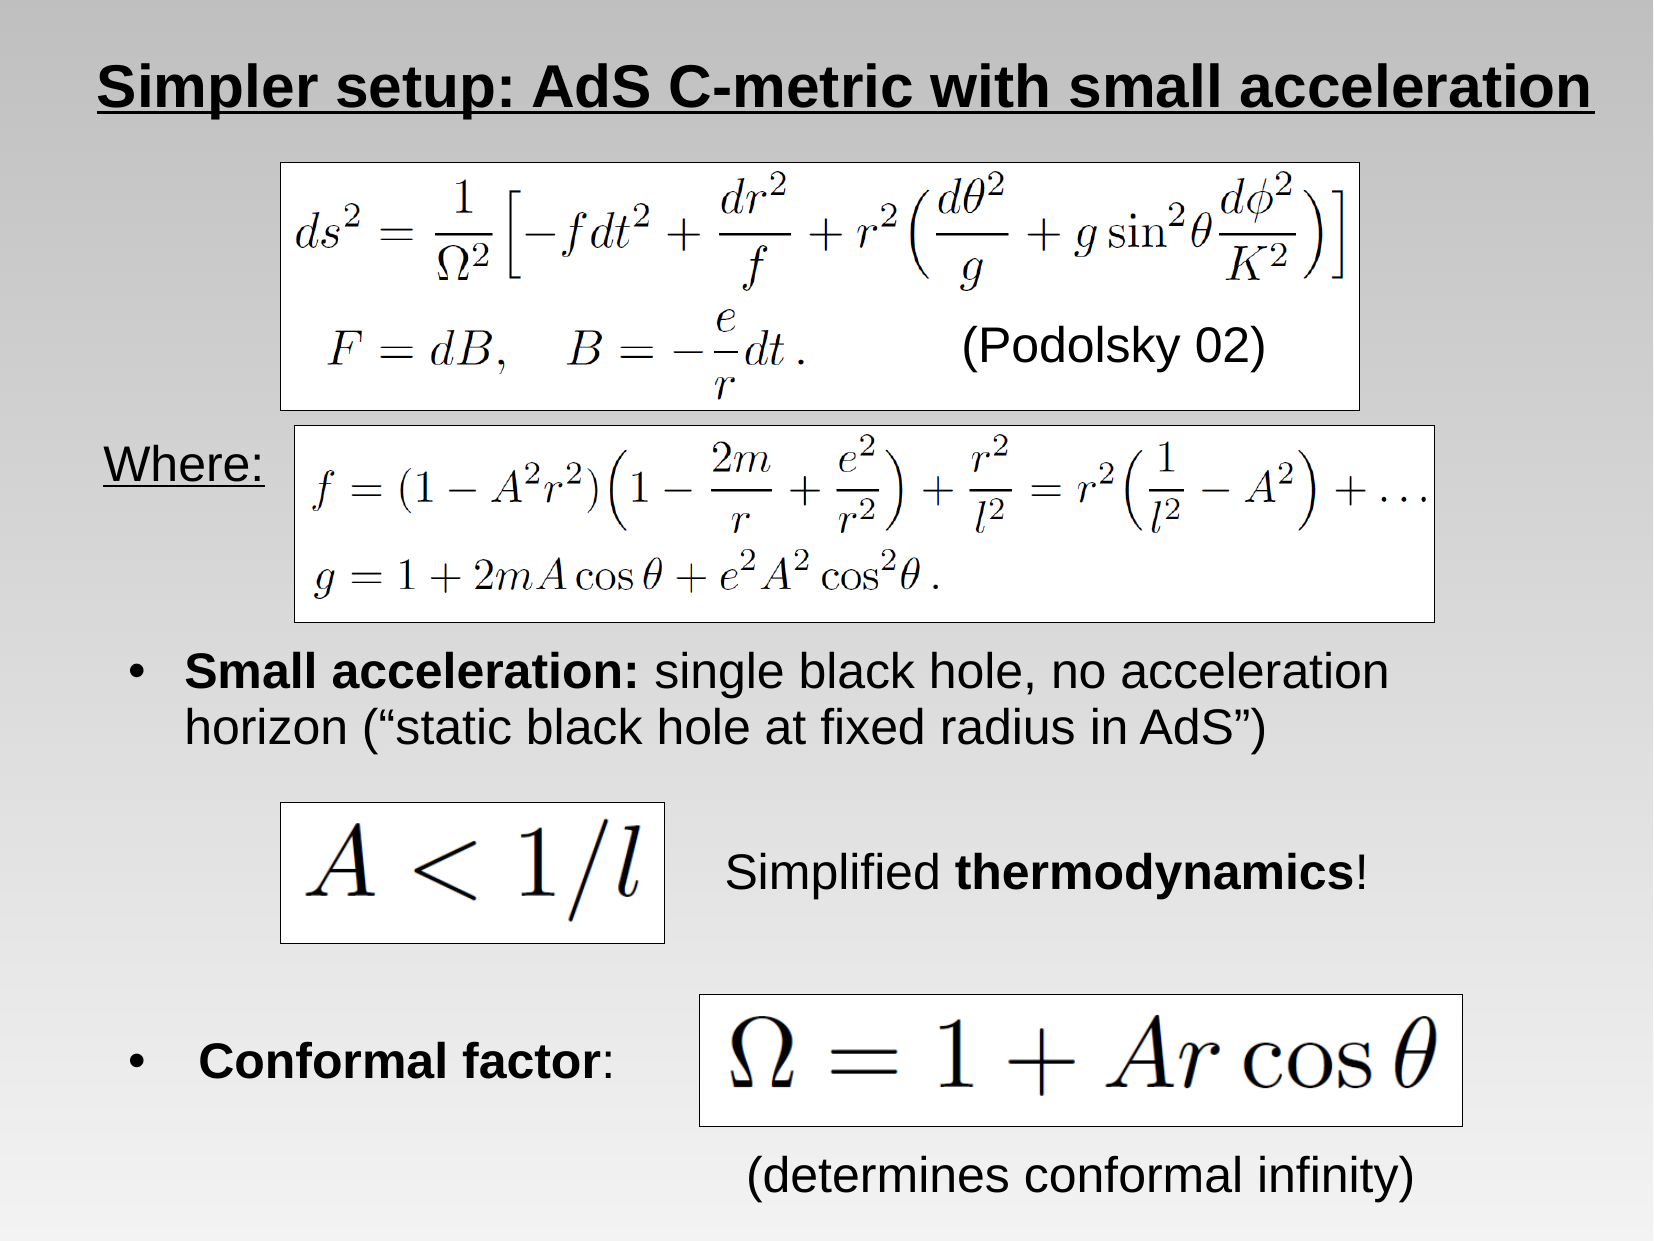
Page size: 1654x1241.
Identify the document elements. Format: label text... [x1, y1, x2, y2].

picture [294, 425, 1435, 623]
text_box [113, 636, 1579, 1212]
picture [280, 162, 1361, 411]
text_box Where: [88, 429, 280, 501]
text_box Simpler setup: AdS C-metric with small acceleration [0, 45, 1654, 148]
